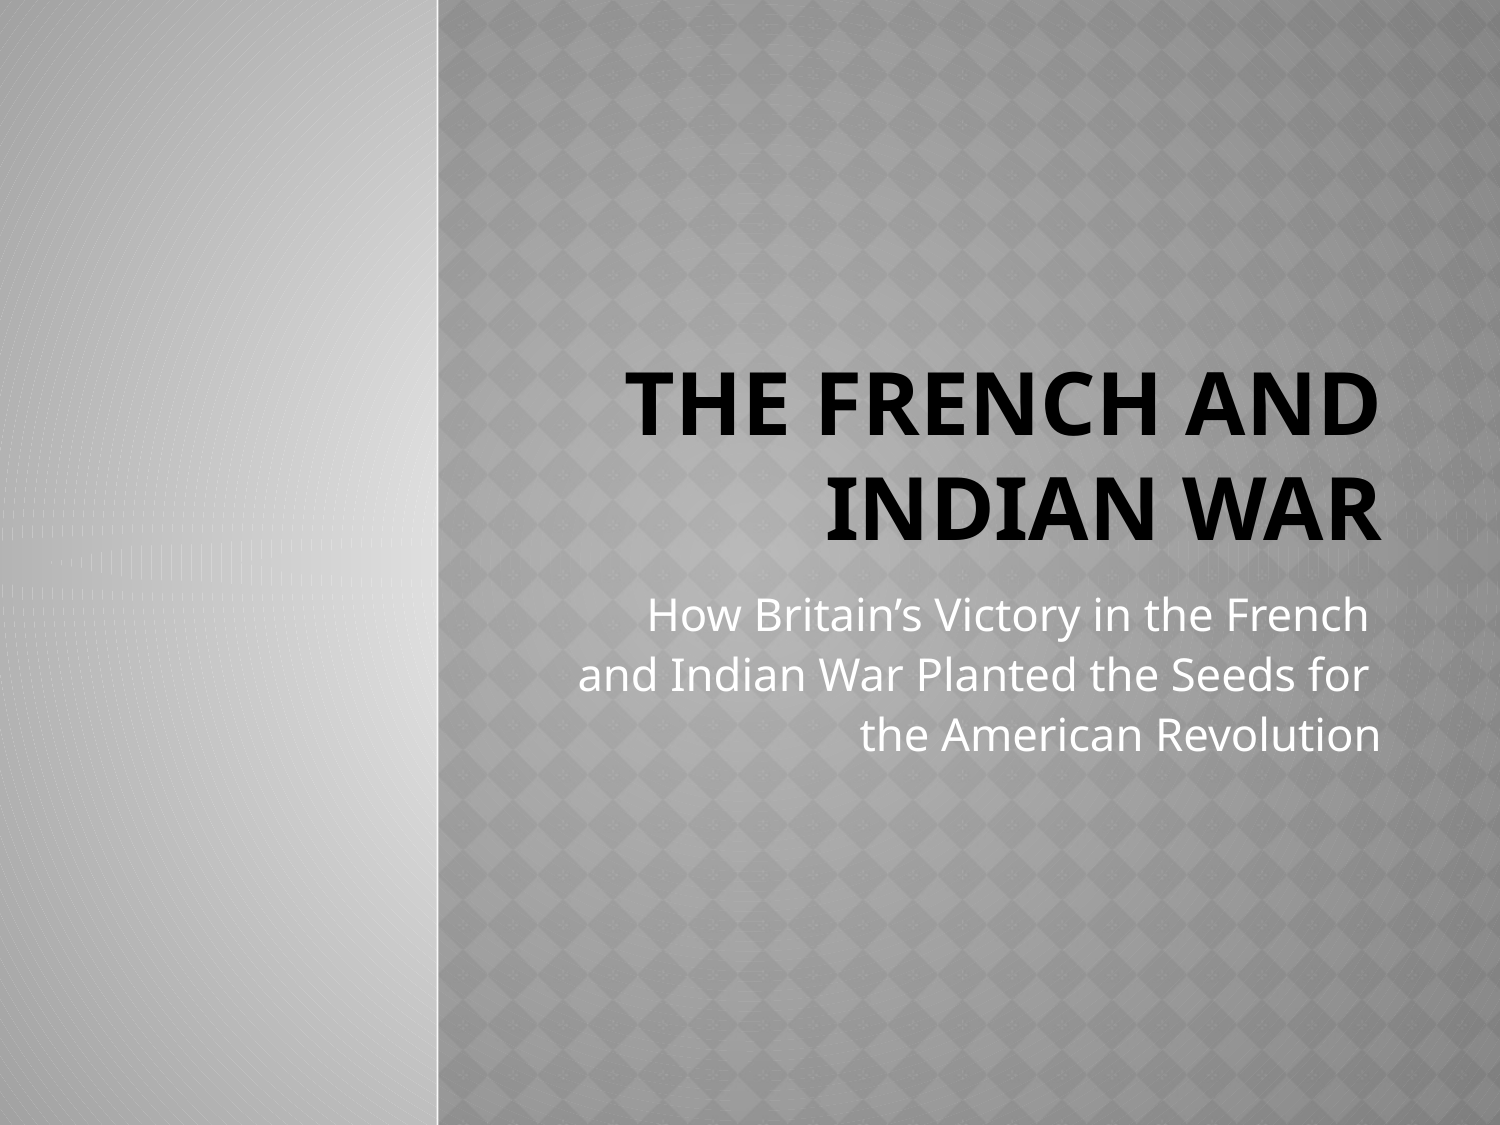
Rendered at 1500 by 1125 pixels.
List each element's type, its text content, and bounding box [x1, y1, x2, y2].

subtitle How Britain’s Victory in the French and Indian War Planted the Seeds for the American Revolution [550, 580, 1390, 762]
title The French and Indian War [552, 87, 1390, 558]
